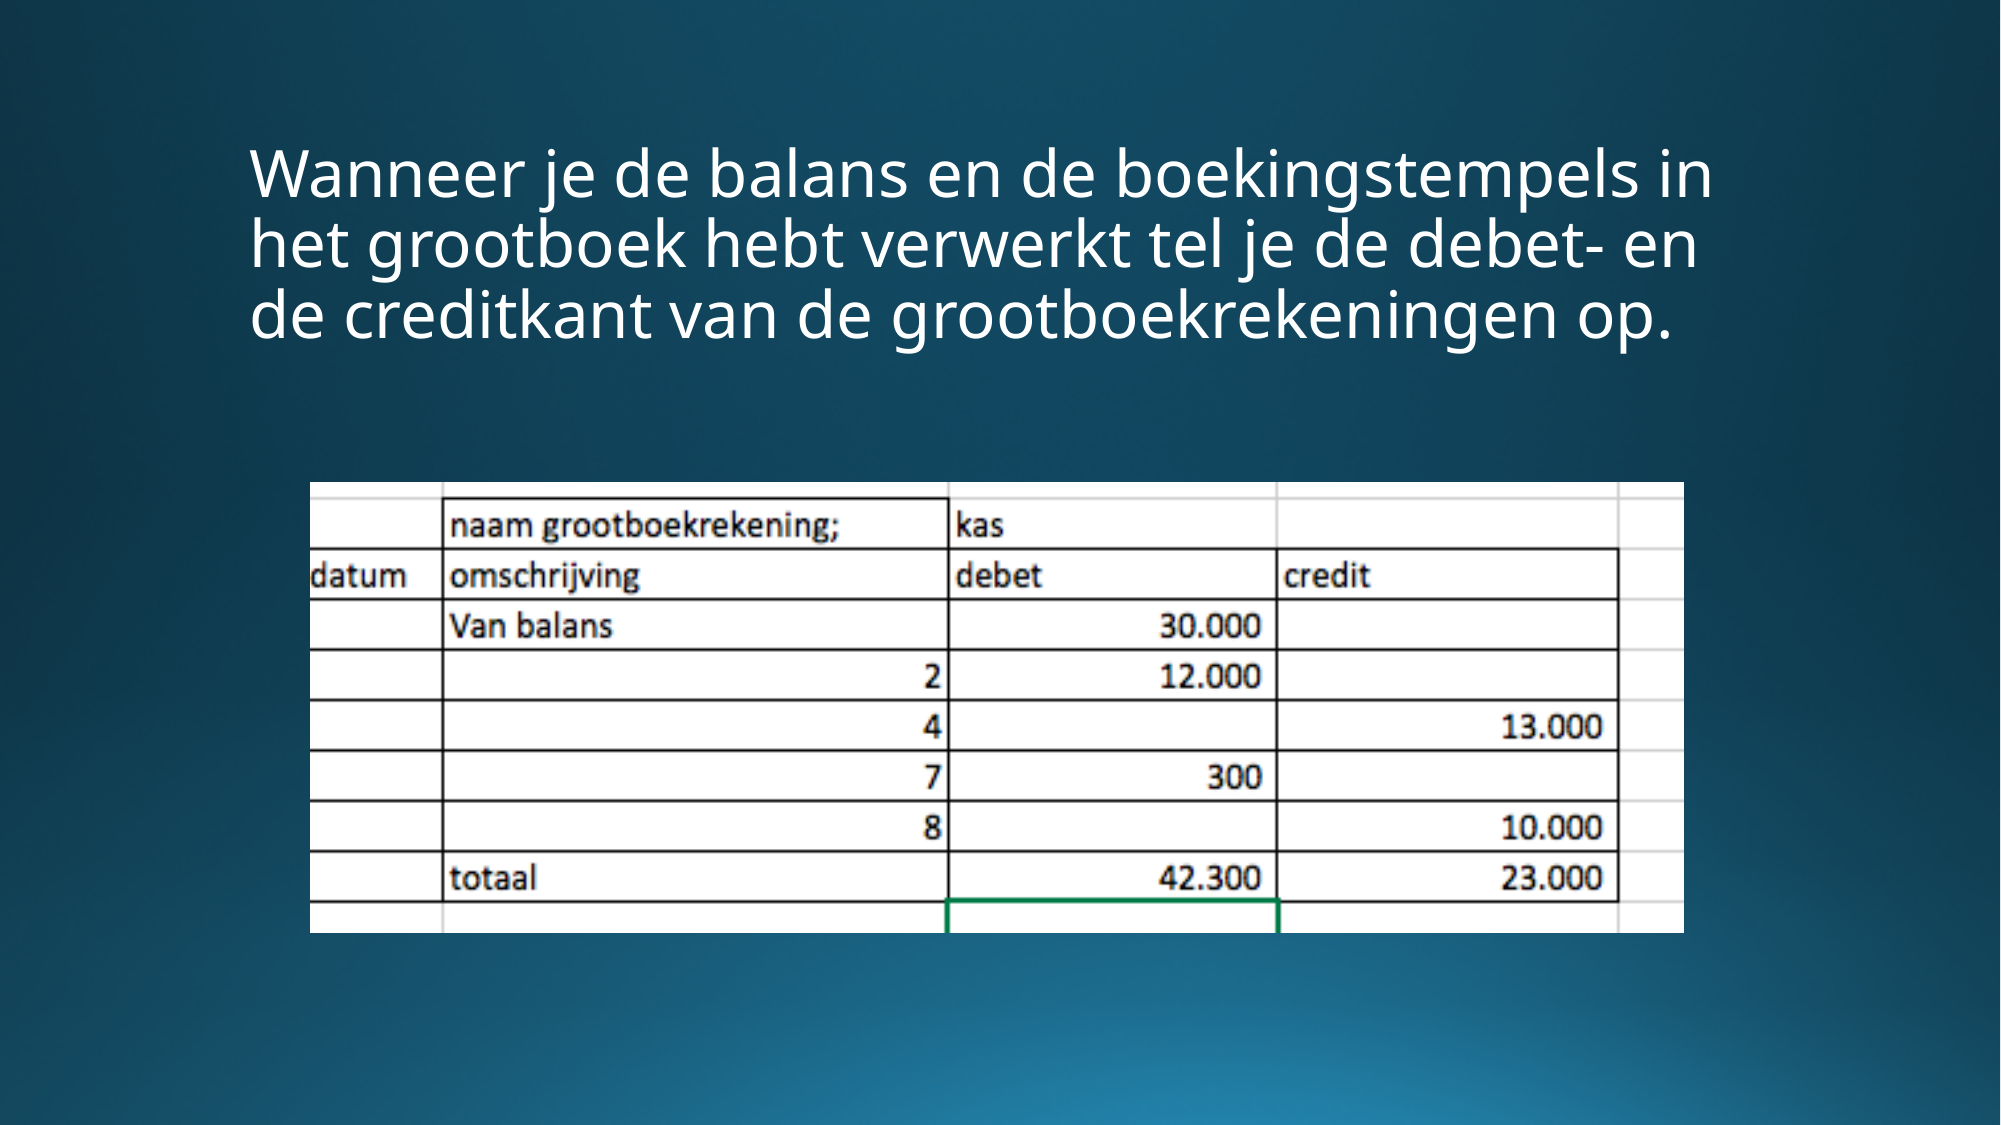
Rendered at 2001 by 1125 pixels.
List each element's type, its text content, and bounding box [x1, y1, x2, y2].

picture [0, 0, 2001, 1125]
subtitle Wanneer je de balans en de boekingstempels in het grootboek hebt verwerkt tel je de debet- en de creditkant van de grootboekrekeningen op. [234, 63, 1735, 360]
